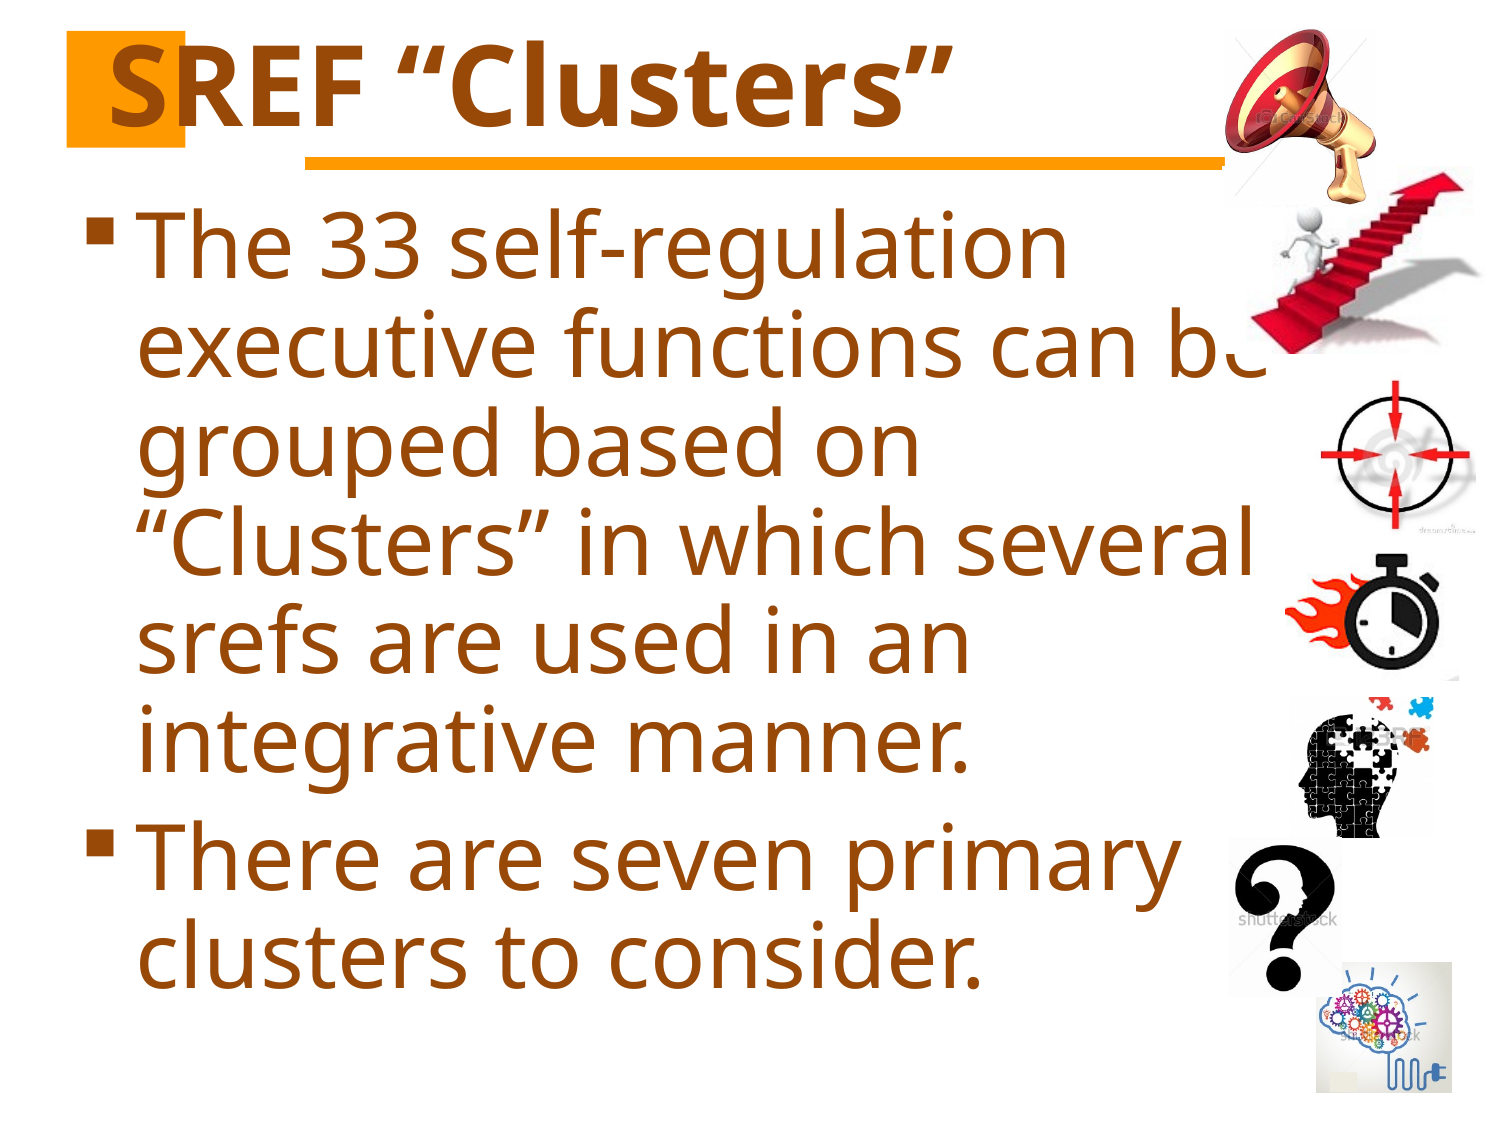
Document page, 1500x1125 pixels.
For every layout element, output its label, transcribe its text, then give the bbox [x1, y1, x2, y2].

picture [1284, 538, 1460, 681]
title SREF “Clusters” [91, 28, 1176, 135]
text_box [64, 29, 188, 150]
picture [1222, 28, 1492, 355]
list The 33 self-regulation executive functions can be grouped based on “Clusters” in which several srefs are used in an integrative manner. There are seven primary clusters to consider. [64, 191, 1365, 955]
picture [1228, 696, 1434, 997]
picture [1314, 373, 1477, 535]
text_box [1315, 962, 1454, 1093]
